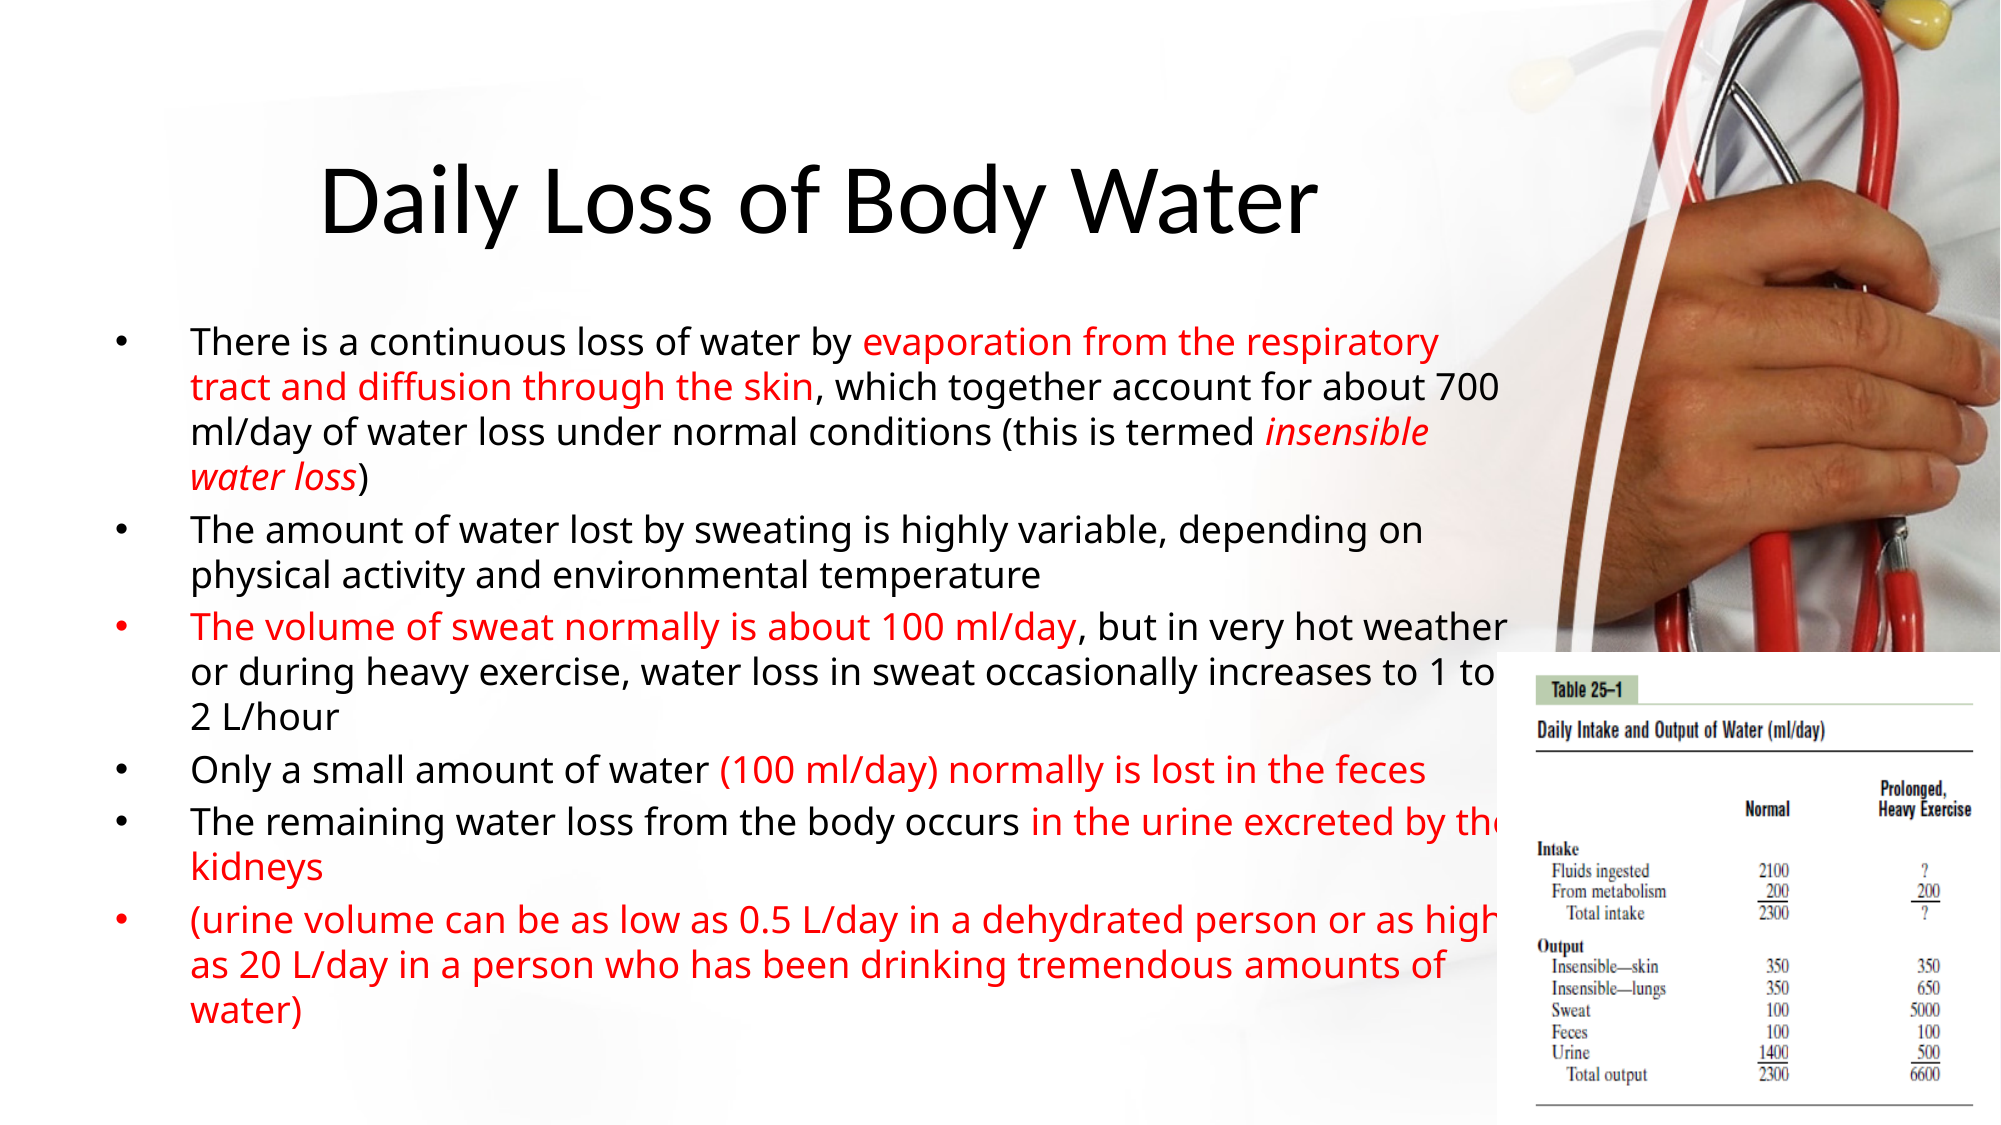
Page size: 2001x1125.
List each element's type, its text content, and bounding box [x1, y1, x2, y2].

picture [0, 0, 2001, 1125]
list There is a continuous loss of water by evaporation from the respiratory tract and diffusion through the skin, which together account for about 700 ml/day of water loss under normal conditions (this is termed insensible water loss) The amount of water lost by sweating is highly variable, depending on physical activity and environmental temperature The volume of sweat normally is about 100 ml/day, but in very hot weather or during heavy exercise, water loss in sweat occasionally increases to 1 to 2 L/hour Only a small amount of water (100 ml/day) normally is lost in the feces The remaining water loss from the body occurs in the urine excreted by the kidneys (urine volume can be as low as 0.5 L/day in a dehydrated person or as high as 20 L/day in a person who has been drinking tremendous amounts of water) [100, 310, 1537, 1043]
title Daily Loss of Body Water [99, 110, 1540, 278]
